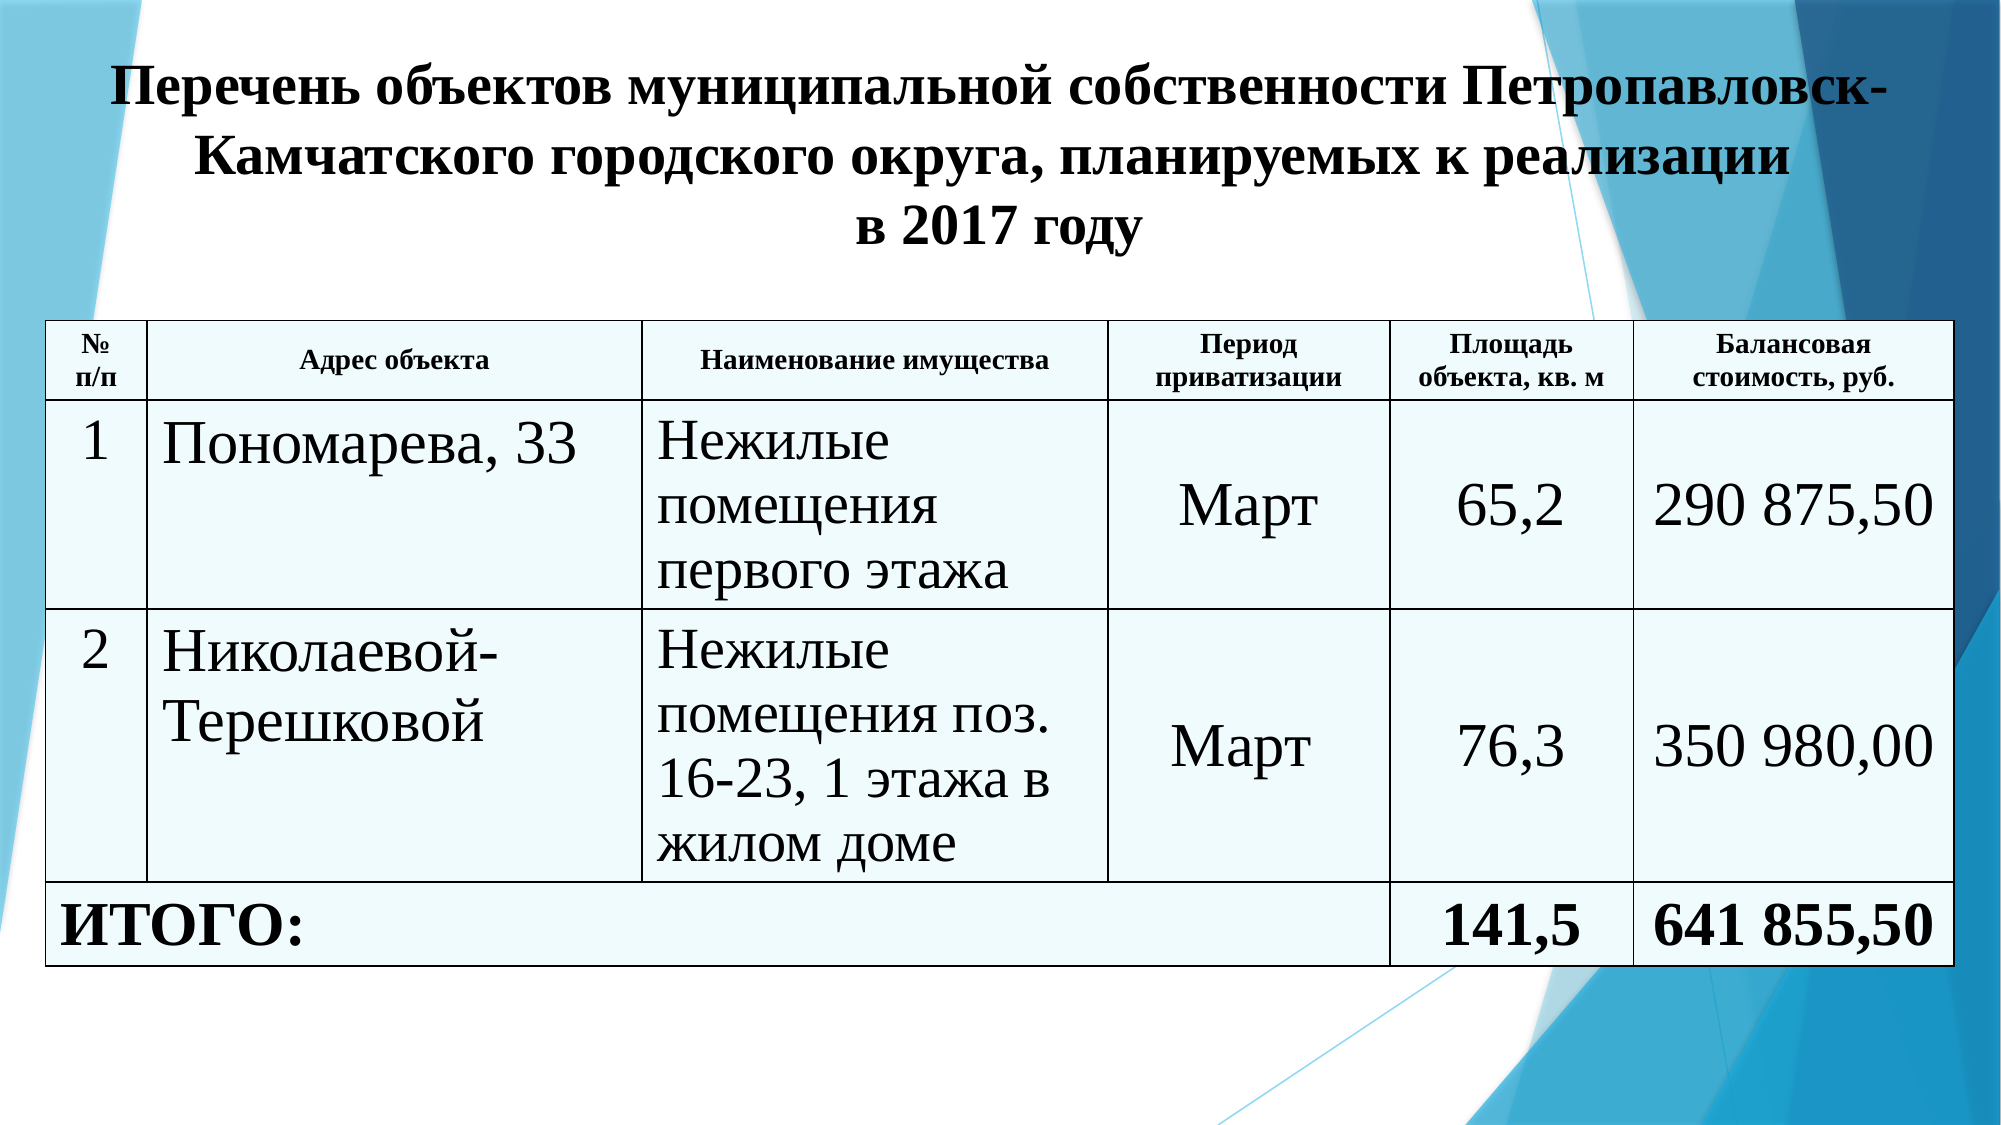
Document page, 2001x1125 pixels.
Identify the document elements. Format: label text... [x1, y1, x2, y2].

table_cell Николаевой-Терешковой [148, 610, 641, 881]
table_header Площадь объекта, кв. м [1391, 321, 1633, 399]
table_cell 65,2 [1391, 401, 1633, 608]
title Перечень объектов муниципальной собственности Петропавловск-Камчатского городского округа, планируемых к реализации в 2017 году [67, 55, 1933, 264]
table_cell 141,5 [1391, 883, 1633, 965]
table_cell Март [1109, 610, 1389, 881]
table_cell Нежилые помещения поз. 16-23, 1 этажа в жилом доме [643, 610, 1107, 881]
table_cell 641 855,50 [1634, 883, 1953, 965]
table_cell 350 980,00 [1634, 610, 1953, 881]
table_cell 2 [46, 610, 146, 881]
table_cell 1 [46, 401, 146, 608]
table_cell 290 875,50 [1634, 401, 1953, 608]
table_header Адрес объекта [148, 321, 641, 399]
table_cell Март [1109, 401, 1389, 608]
table_header Период приватизации [1109, 321, 1389, 399]
subtitle [249, 263, 1750, 320]
table_header Балансовая стоимость, руб. [1634, 321, 1953, 399]
table_cell Пономарева, 33 [148, 401, 641, 608]
table_cell 76,3 [1391, 610, 1633, 881]
table_cell Нежилые помещения первого этажа [643, 401, 1107, 608]
table_cell ИТОГО: [46, 883, 1389, 965]
table_header № п/п [46, 321, 146, 399]
table_header Наименование имущества [643, 321, 1107, 399]
